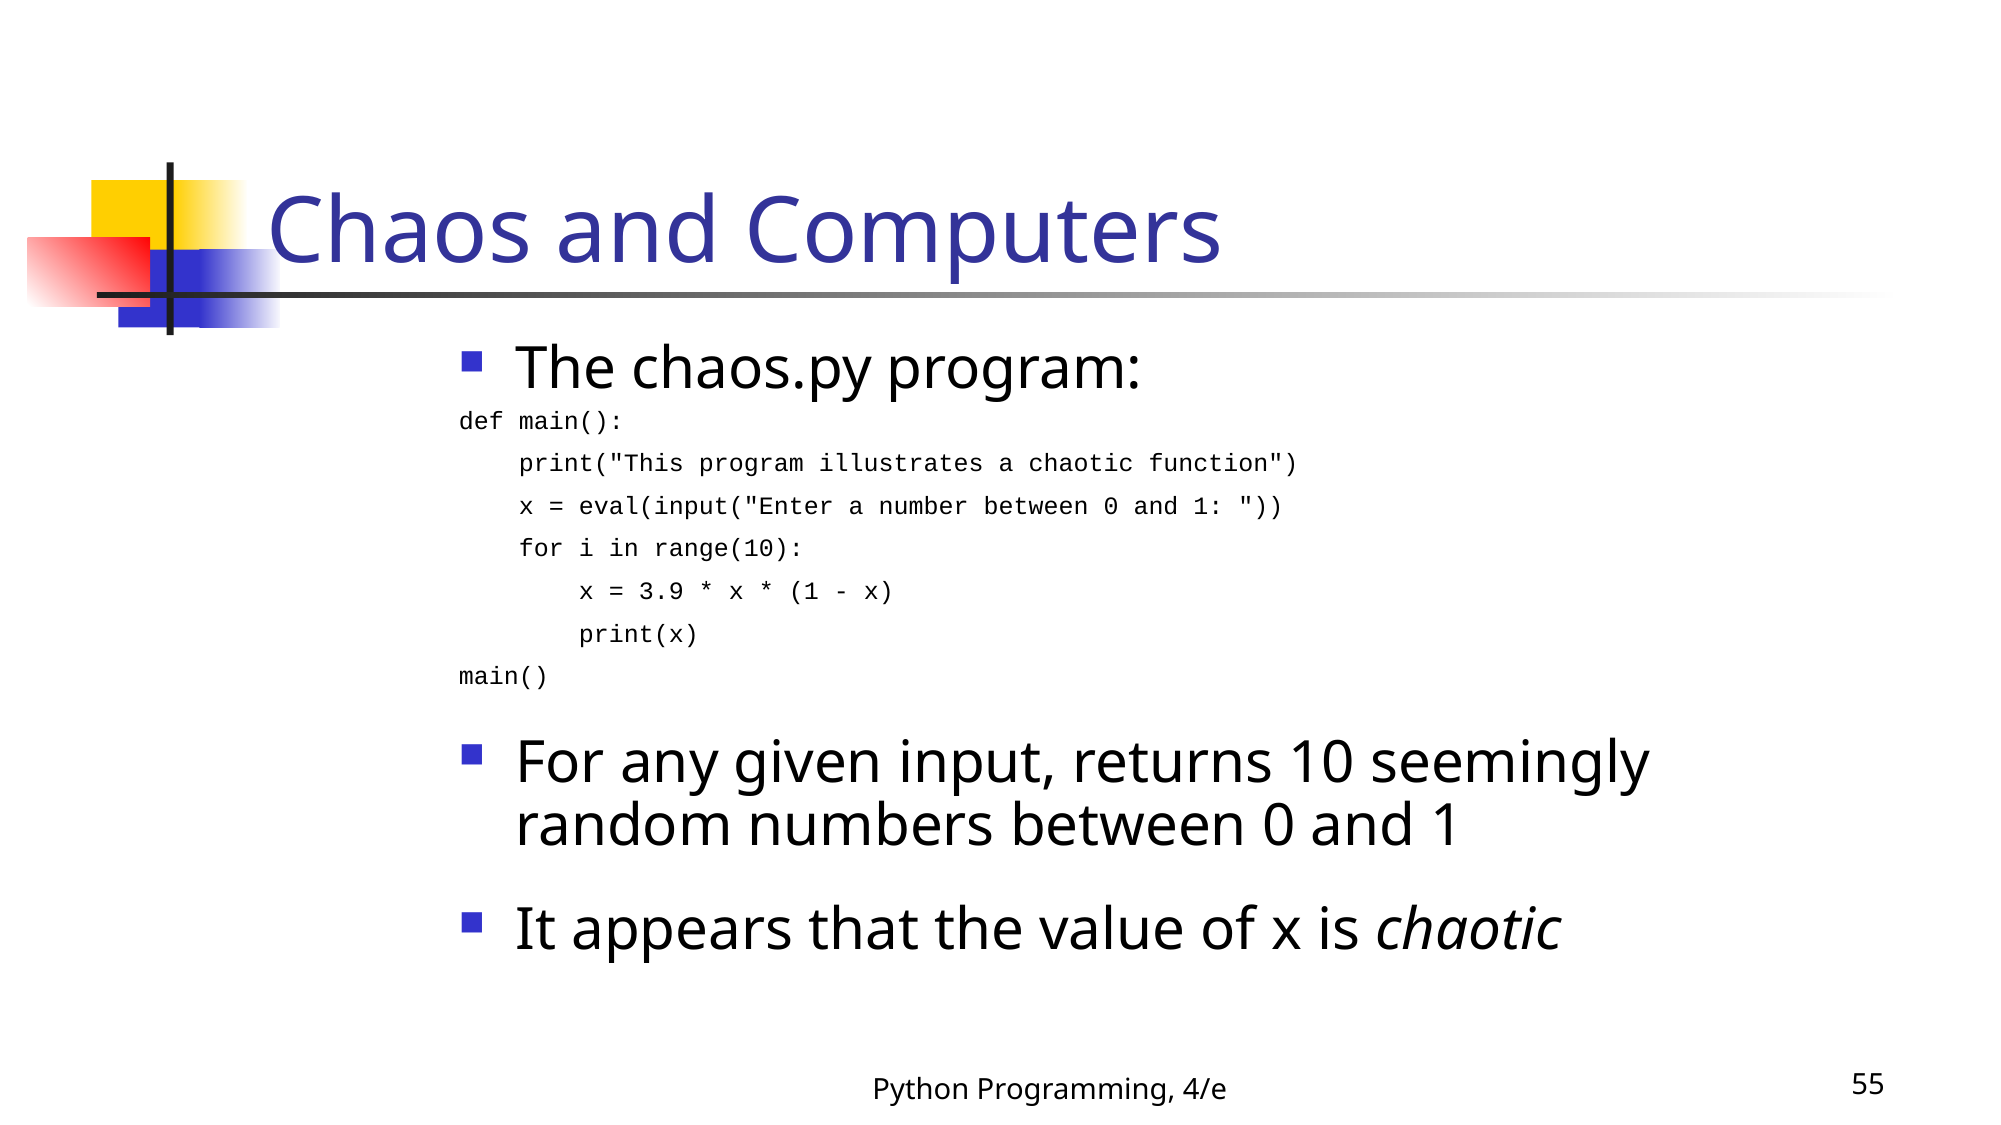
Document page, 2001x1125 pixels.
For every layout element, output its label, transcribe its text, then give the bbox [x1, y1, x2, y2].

list The chaos.py program: def main(): print("This program illustrates a chaotic function") x = eval(input("Enter a number between 0 and 1: ")) for i in range(10): x = 3.9 * x * (1 - x) print(x) main() For any given input, returns 10 seemingly random numbers between 0 and 1 It appears that the value of x is chaotic [444, 331, 1719, 1125]
footer Python Programming, 4/e [733, 1037, 1367, 1113]
title Chaos and Computers [251, 101, 1957, 289]
slide_number 55 [1483, 1037, 1901, 1113]
